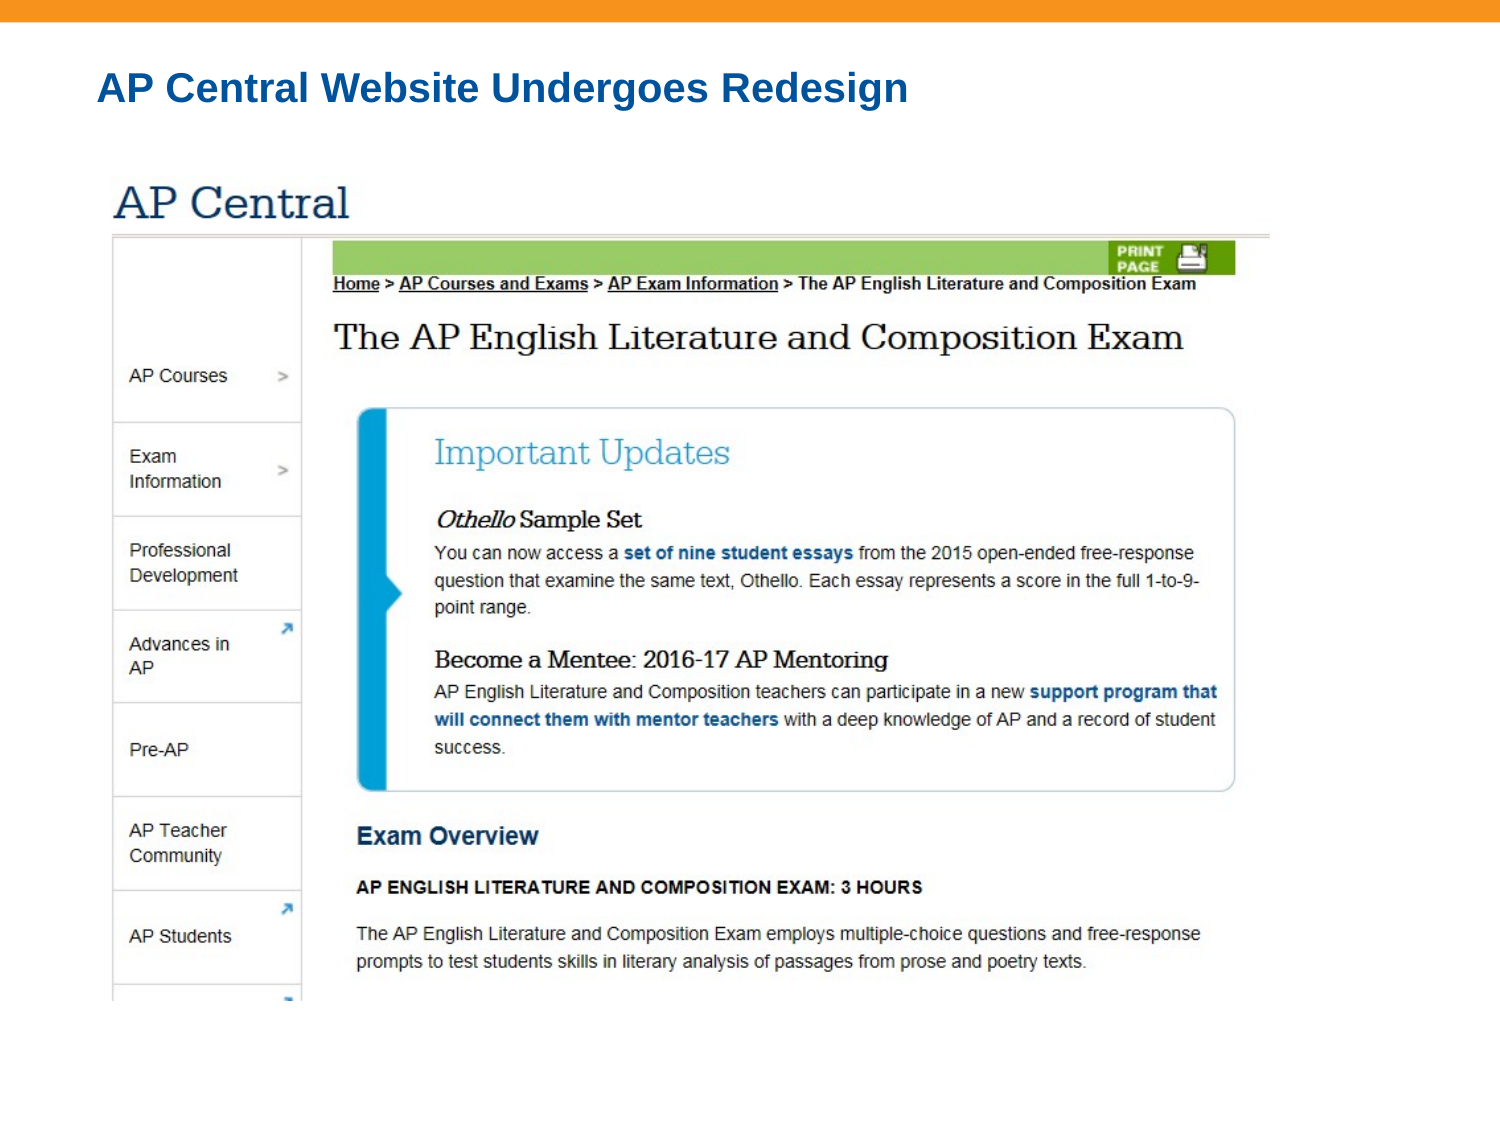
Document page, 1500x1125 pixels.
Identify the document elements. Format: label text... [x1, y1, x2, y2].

text_box [91, 176, 1443, 1001]
title AP Central Website Undergoes Redesign [87, 31, 1413, 249]
